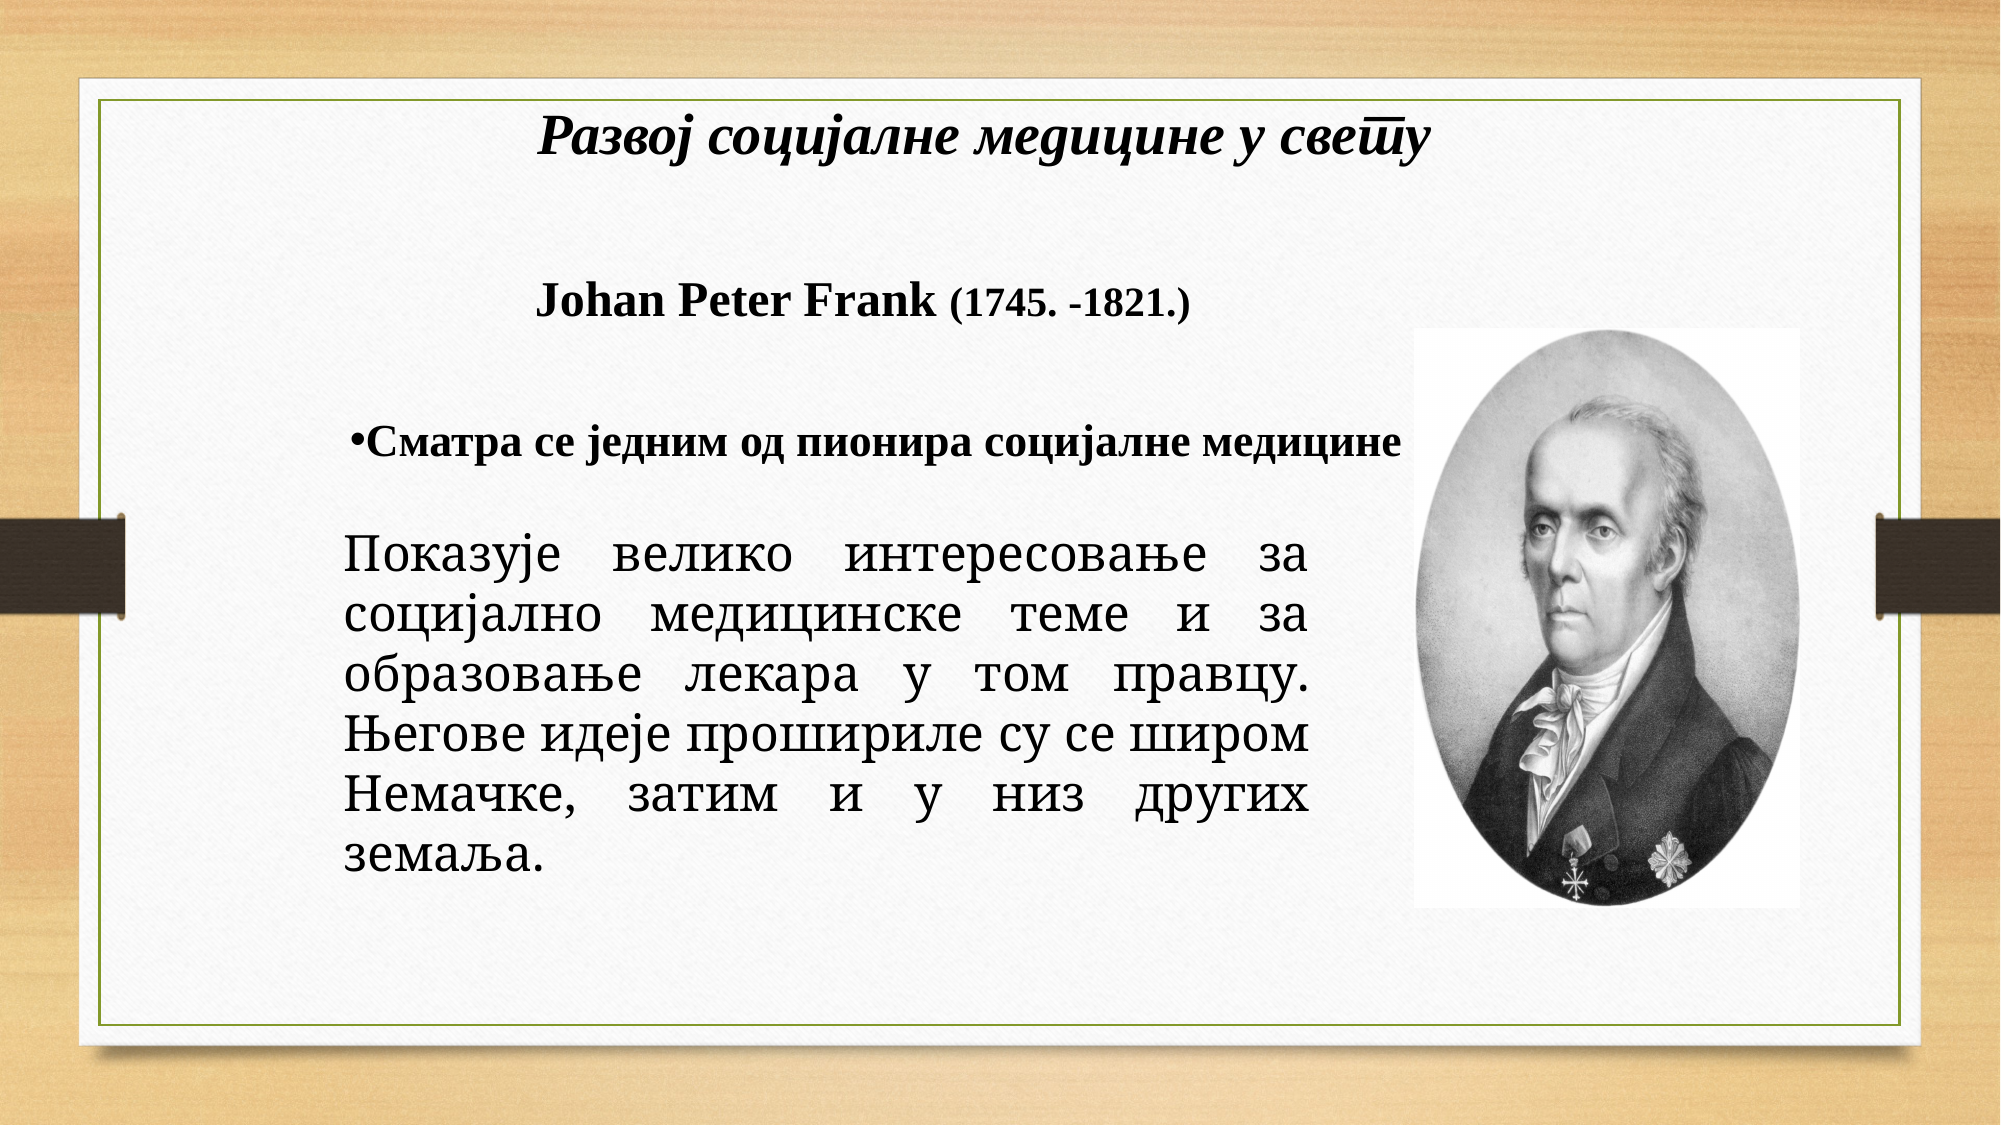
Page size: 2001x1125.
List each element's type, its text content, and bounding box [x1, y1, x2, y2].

text_box [367, 58, 1622, 134]
text_box Показује велико интересовање за социјално медицинске теме и за образовање лекара у том правцу. Његове идеје прошириле су се широм Немачке, затим и у низ других земаља. [329, 514, 1326, 950]
picture [0, 0, 2001, 1125]
text_box Сматра се једним од пионира социјалне медицине [334, 403, 1414, 474]
text_box Развој социјалне медицине у свету [501, 88, 1468, 174]
text_box Johan Peter Frank (1745. -1821.) [507, 199, 1258, 384]
